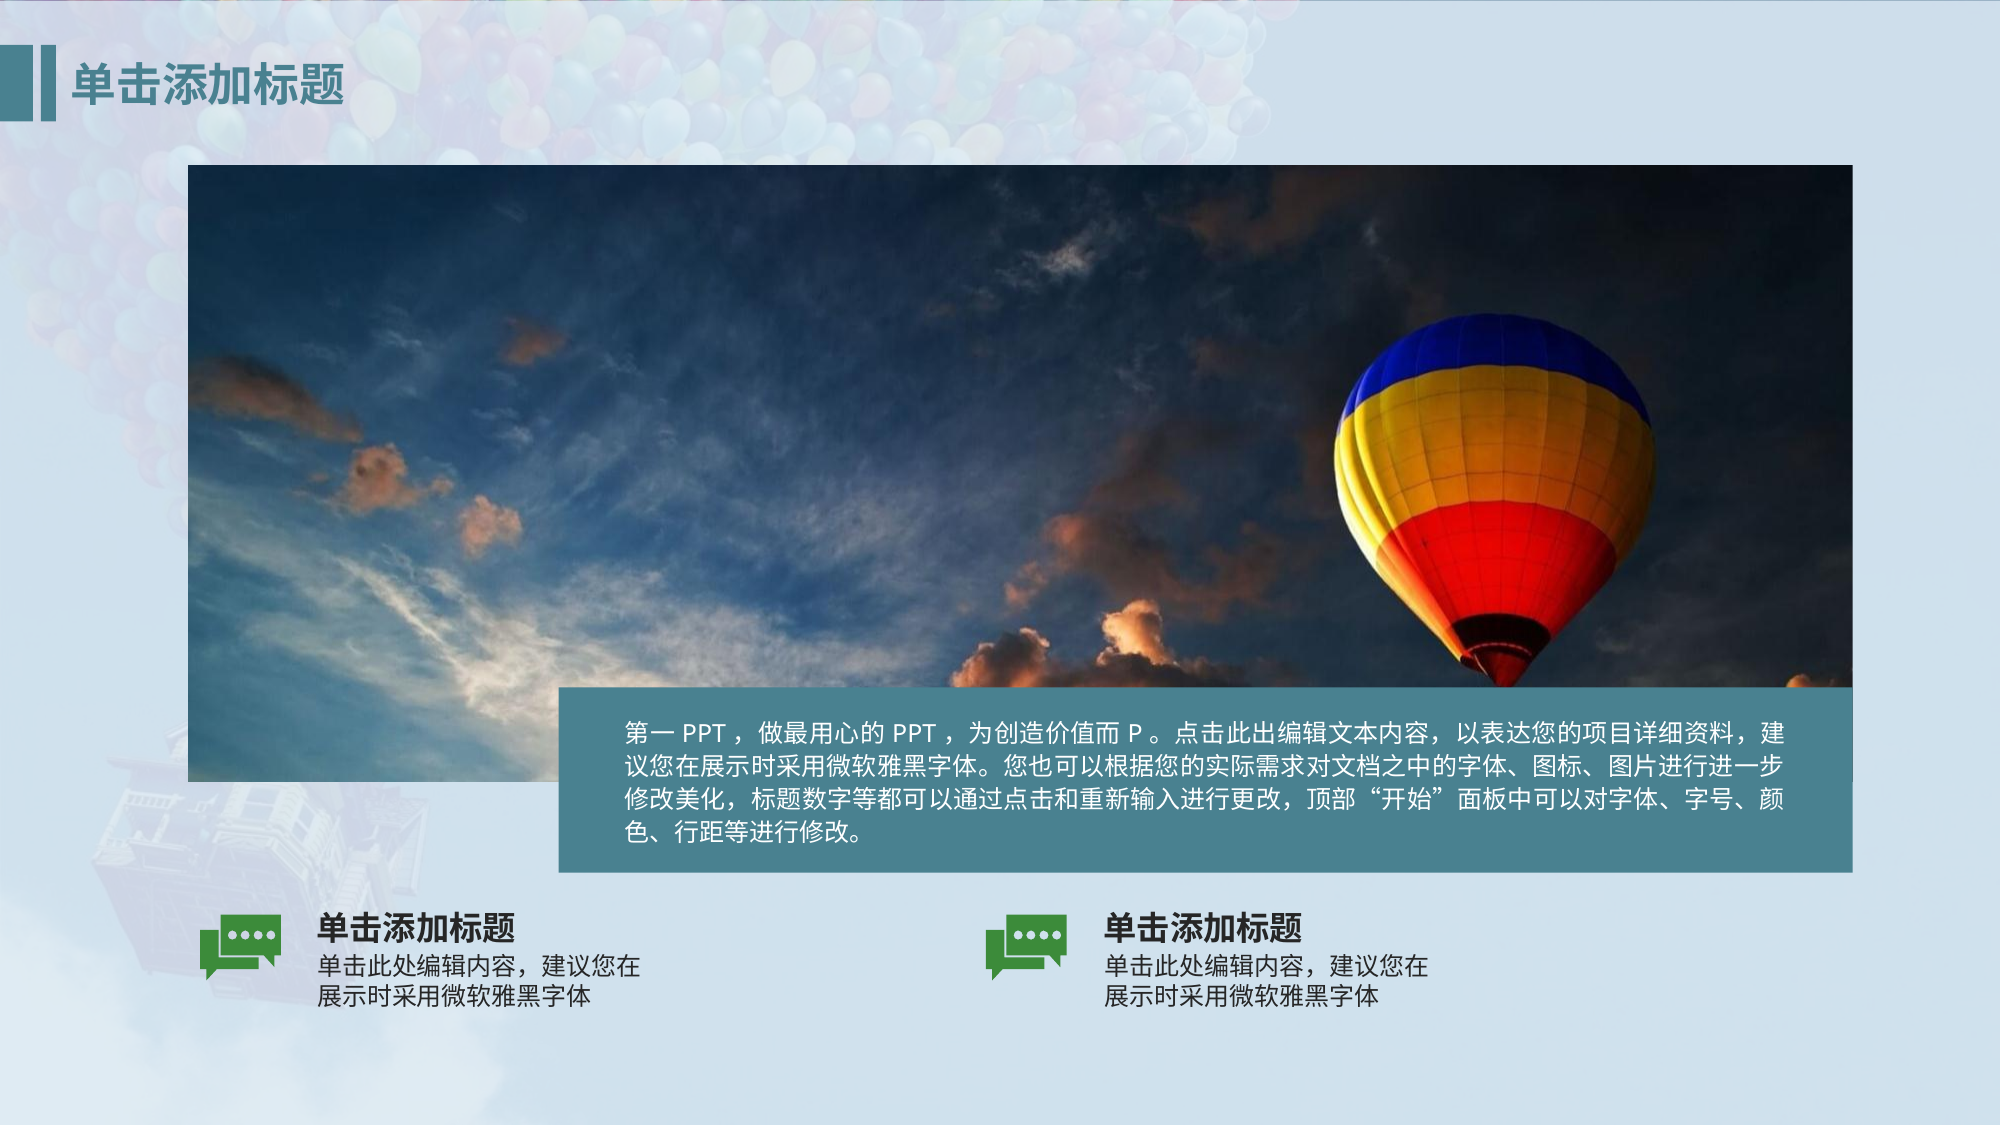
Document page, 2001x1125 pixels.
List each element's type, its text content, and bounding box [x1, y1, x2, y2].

text_box 第一PPT，做最用心的PPT，为创造价值而P。点击此出编辑文本内容，以表达您的项目详细资料，建议您在展示时采用微软雅黑字体。您也可以根据您的实际需求对文档之中的字体、图标、图片进行进一步修改美化，标题数字等都可以通过点击和重新输入进行更改，顶部“开始”面板中可以对字体、字号、颜色、行距等进行修改。 [610, 782, 1802, 854]
text_box 单击此处编辑内容，建议您在展示时采用微软雅黑字体 [1104, 936, 1452, 1025]
text_box 单击添加标题 [301, 903, 600, 950]
picture [187, 165, 1853, 782]
text_box [558, 782, 1853, 873]
text_box 单击添加标题 [1088, 903, 1387, 950]
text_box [985, 914, 1067, 981]
text_box 单击添加标题 [55, 47, 460, 118]
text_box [200, 914, 281, 981]
text_box 单击此处编辑内容，建议您在展示时采用微软雅黑字体 [317, 936, 665, 1025]
